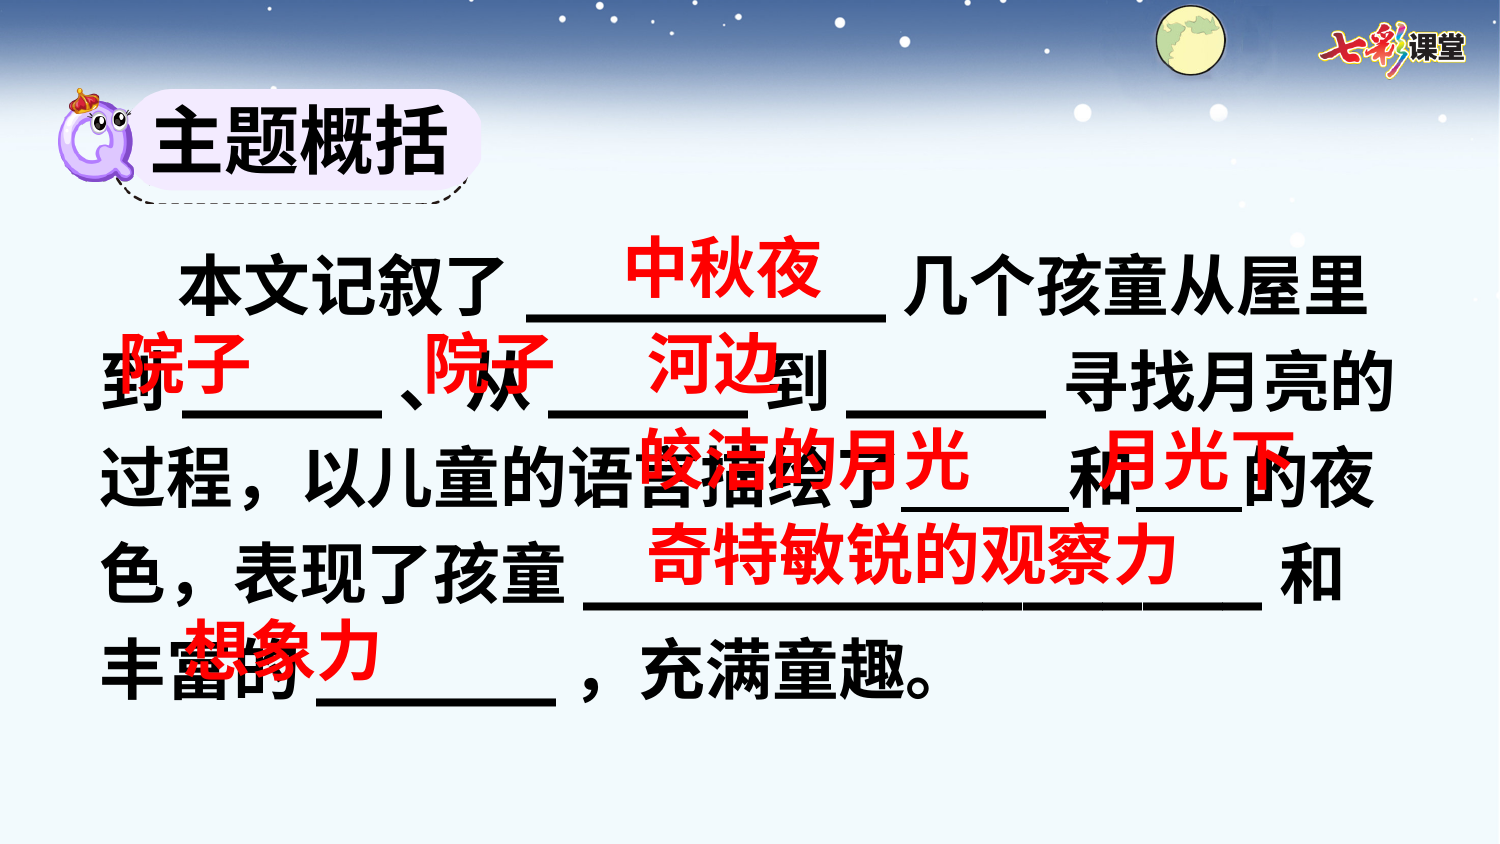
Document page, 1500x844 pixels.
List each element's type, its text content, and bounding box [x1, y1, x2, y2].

text_box 院子 [408, 315, 572, 410]
text_box 想象力 [168, 601, 399, 697]
text_box 河边 [632, 314, 797, 409]
picture [0, 0, 1500, 844]
text_box 奇特敏锐的观察力 [631, 505, 1196, 601]
text_box 本文记叙了_________几个孩童从屋里到_____、从_____到_____寻找月亮的过程，以儿童的语言描绘了 和 的夜色，表现了孩童_________________和丰富的______，充满童趣。 [88, 222, 1423, 713]
text_box 皎洁的月光 [623, 410, 987, 505]
text_box 月光下 [1082, 410, 1313, 505]
text_box 中秋夜 [607, 218, 838, 313]
text_box 院子 [103, 314, 267, 409]
